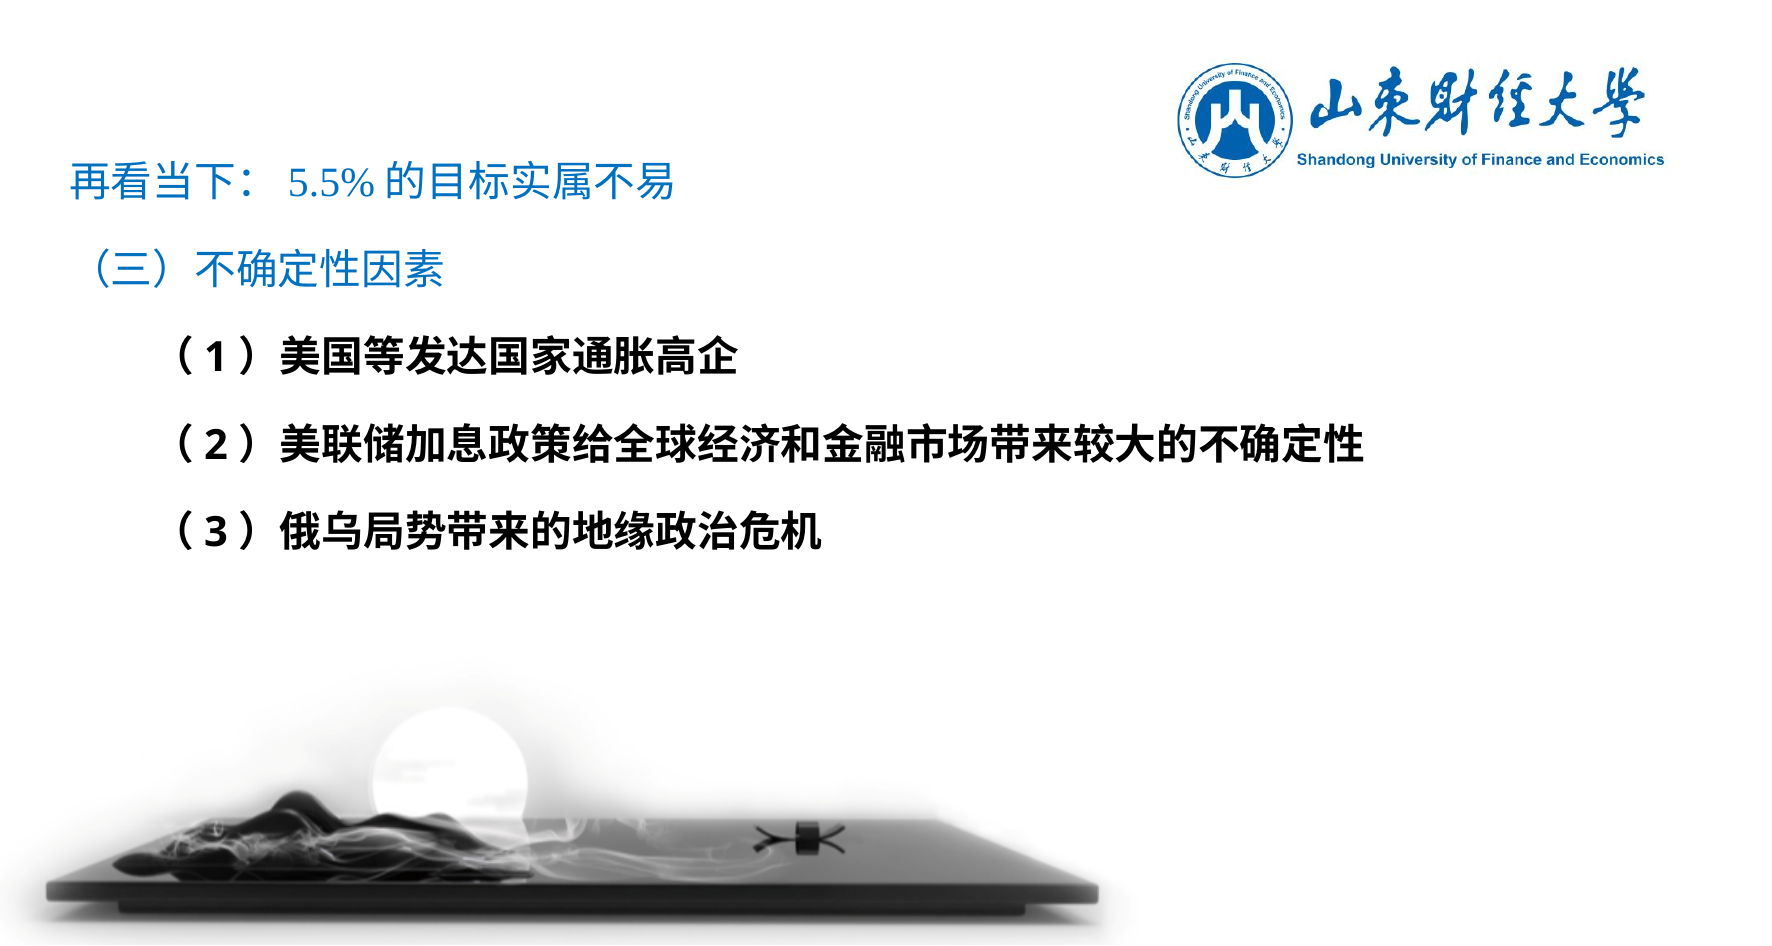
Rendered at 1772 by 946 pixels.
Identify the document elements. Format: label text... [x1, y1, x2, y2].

text_box 再看当下：5.5%的目标实属不易 （三）不确定性因素 （1）美国等发达国家通胀高企 （2）美联储加息政策给全球经济和金融市场带来较大的不确定性 （3）俄乌局势带来的地缘政治危机 [54, 60, 1718, 563]
picture [1160, 34, 1688, 202]
picture [0, 630, 1143, 945]
